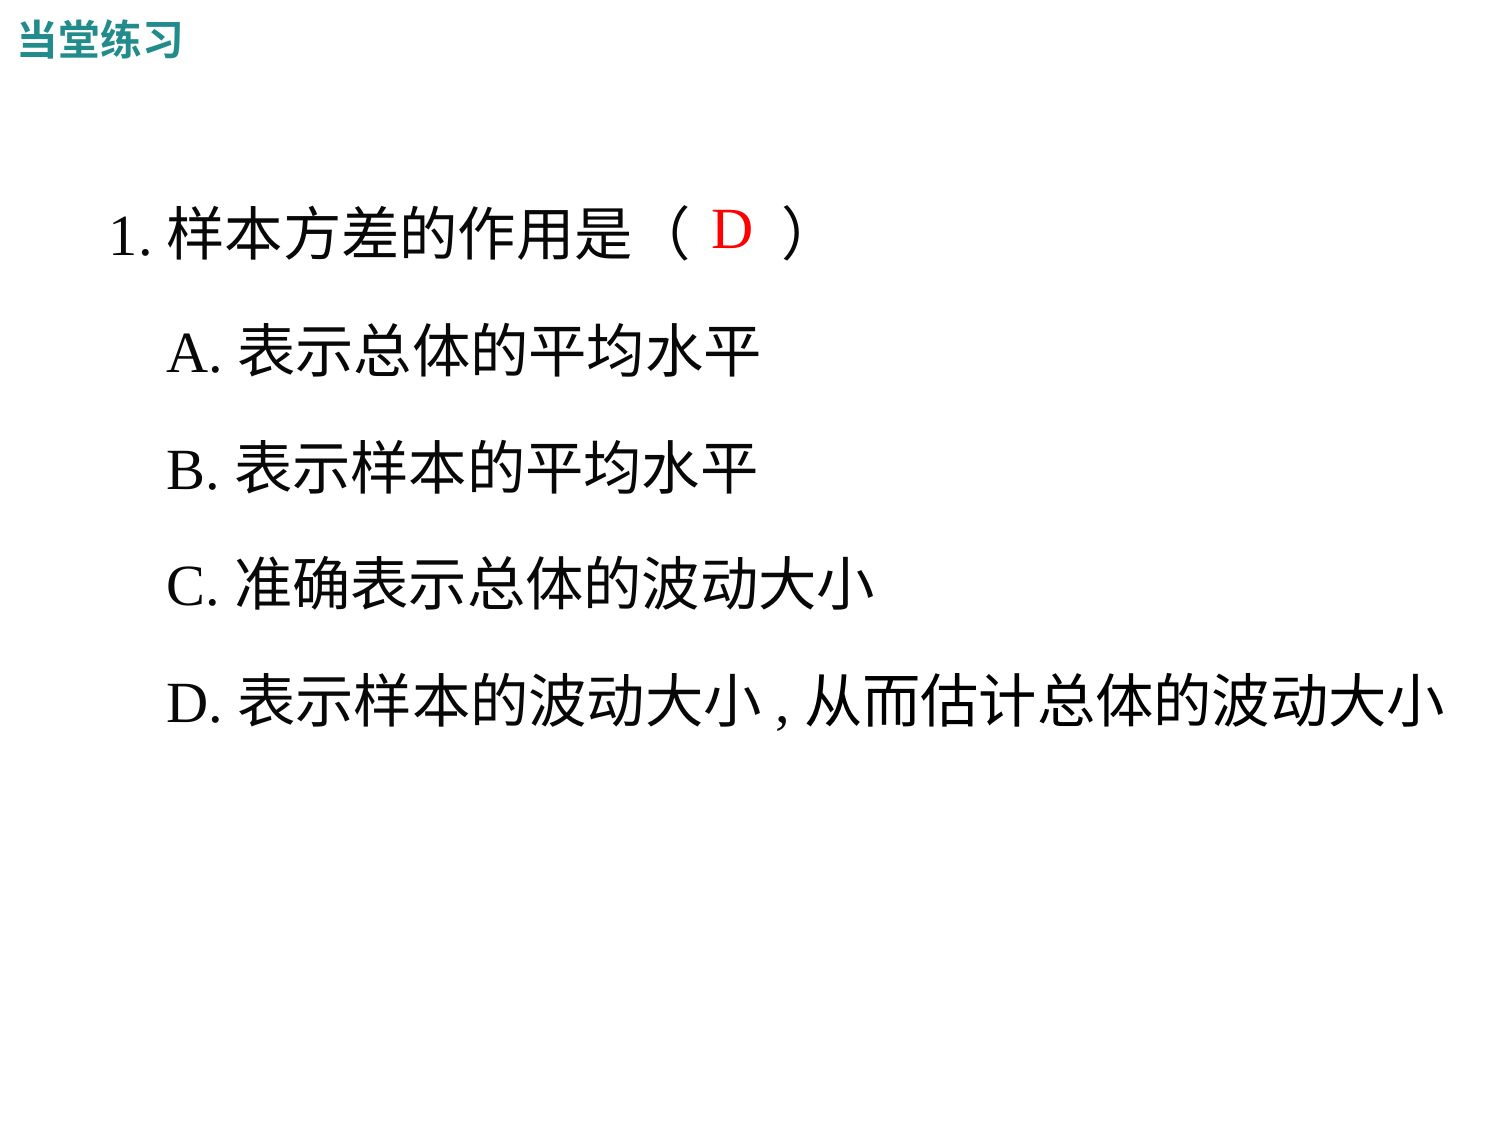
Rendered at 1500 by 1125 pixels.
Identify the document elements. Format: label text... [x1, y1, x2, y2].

text_box 当堂练习 [2, 6, 199, 71]
text_box 1.样本方差的作用是（ ） A.表示总体的平均水平 B.表示样本的平均水平 C.准确表示总体的波动大小 D.表示样本的波动大小,从而估计总体的波动大小 [94, 155, 1467, 847]
text_box D [696, 182, 806, 268]
